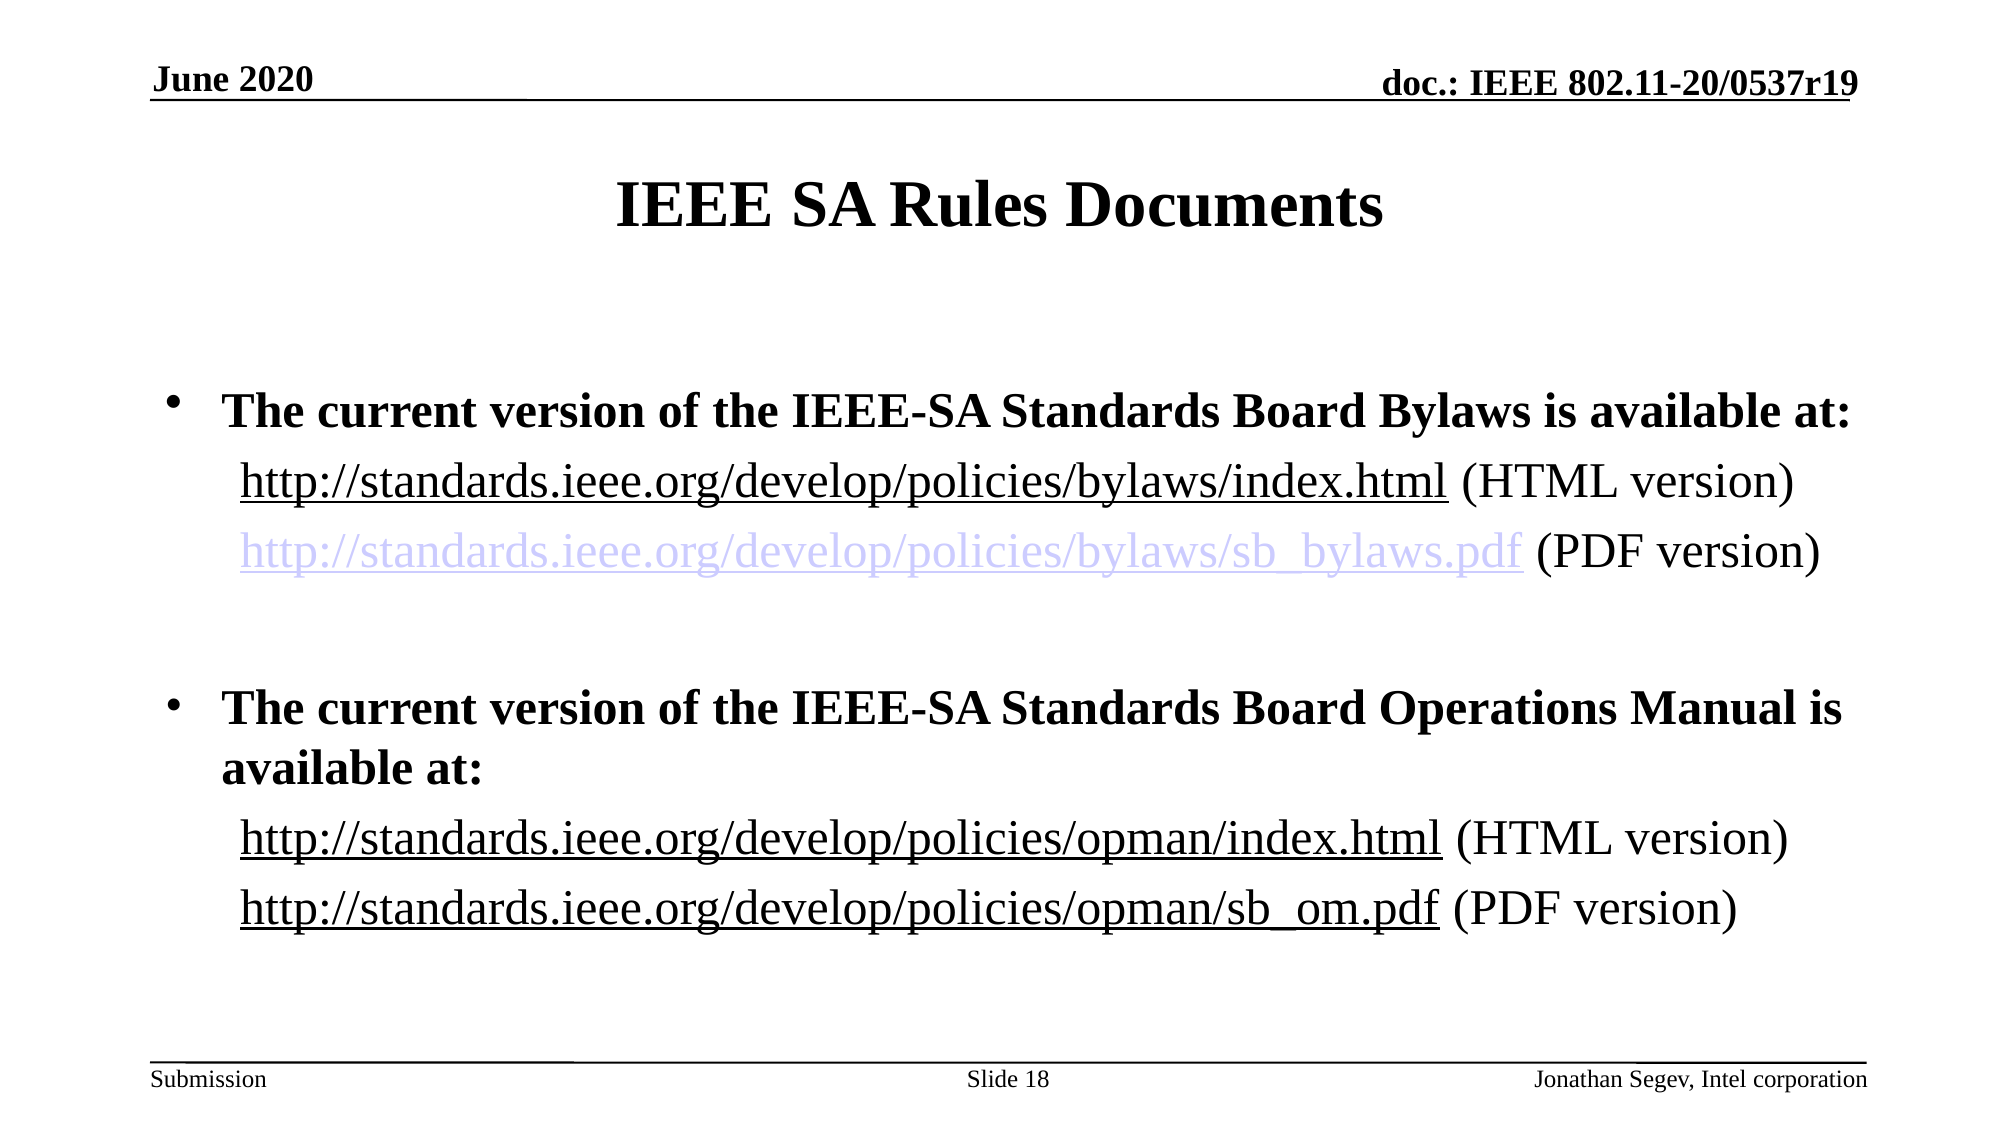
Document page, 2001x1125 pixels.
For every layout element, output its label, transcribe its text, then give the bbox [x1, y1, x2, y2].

footer Jonathan Segev, Intel corporation [1171, 1061, 1869, 1093]
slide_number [152, 54, 563, 100]
slide_number Slide 18 [950, 1061, 1067, 1123]
title IEEE SA Rules Documents [149, 112, 1850, 288]
list The current version of the IEEE-SA Standards Board Bylaws is available at: http://standards.ieee.org/develop/policies/bylaws/index.html (HTML version) http://standards.ieee.org/develop/policies/bylaws/sb_bylaws.pdf (PDF version) The current version of the IEEE-SA Standards Board Operations Manual is available at: http://standards.ieee.org/develop/policies/opman/index.html (HTML version) http://standards.ieee.org/develop/policies/opman/sb_om.pdf (PDF version) [149, 299, 1922, 1000]
